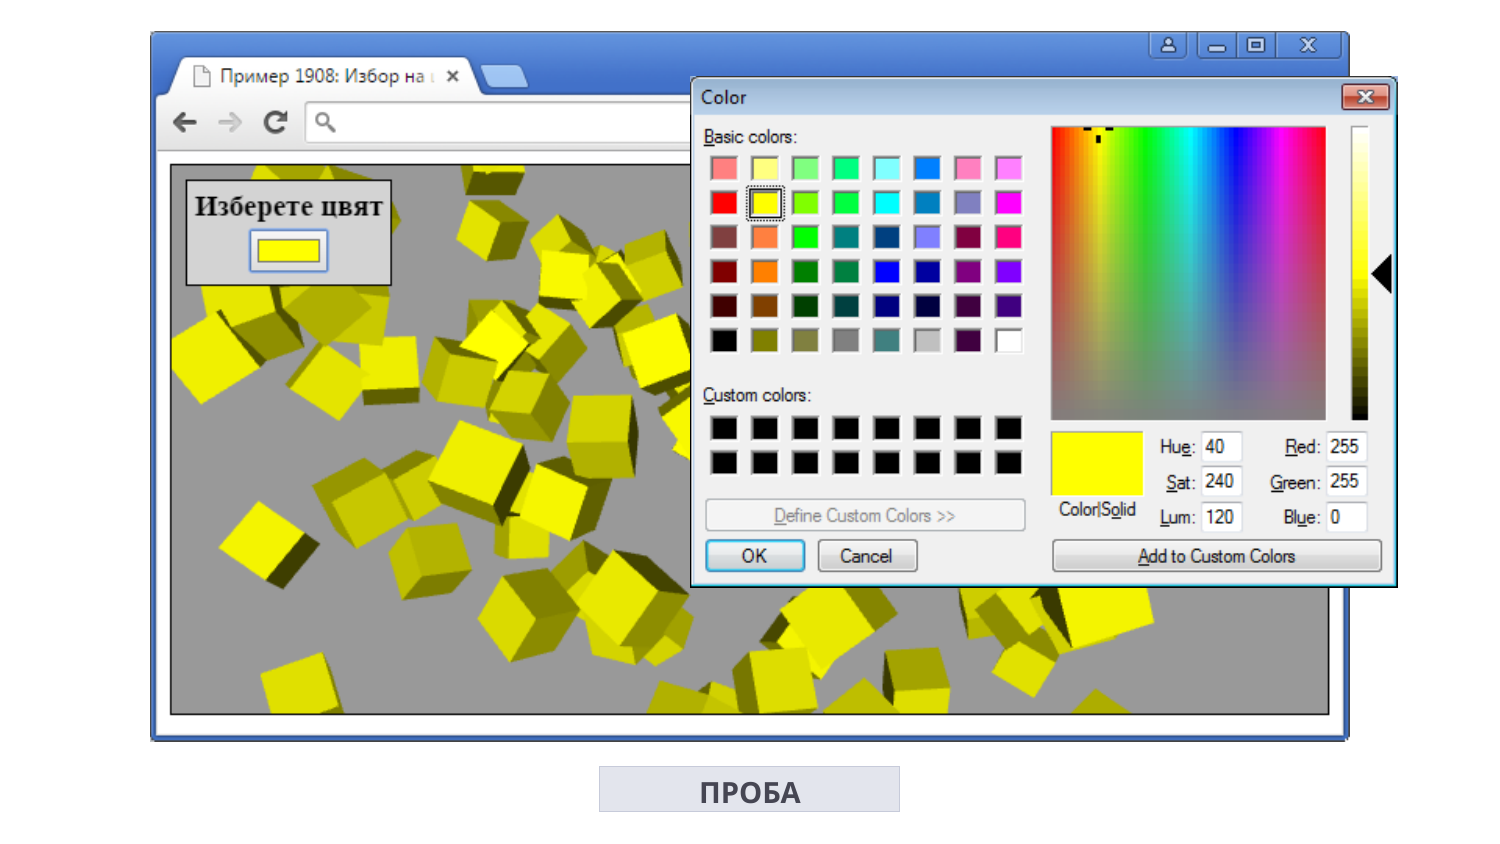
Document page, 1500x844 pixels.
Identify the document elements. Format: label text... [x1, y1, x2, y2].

picture [149, 31, 1398, 742]
text_box ПРОБА [599, 766, 900, 812]
